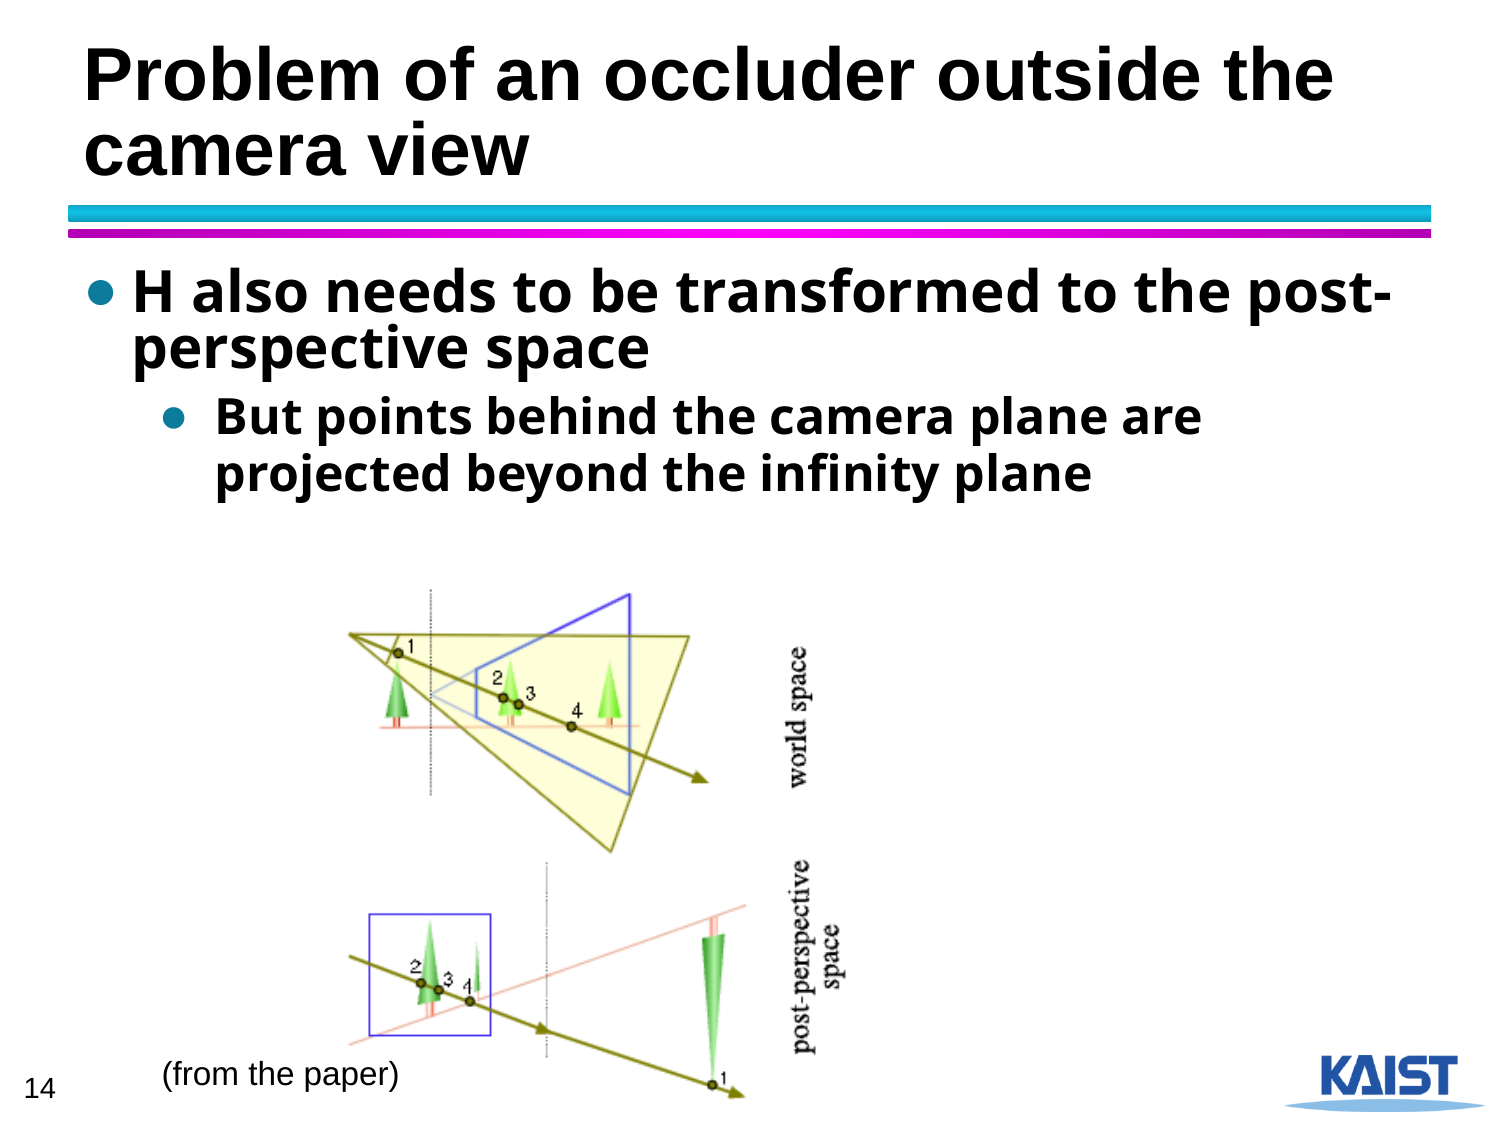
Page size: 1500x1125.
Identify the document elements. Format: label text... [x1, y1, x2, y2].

picture [338, 562, 751, 1125]
list H also needs to be transformed to the post-perspective space But points behind the camera plane are projected beyond the infinity plane [68, 259, 1434, 1093]
title Problem of an occluder outside the camera view [68, 48, 1428, 199]
text_box (from the paper) [146, 1044, 333, 1100]
picture [1284, 1055, 1485, 1112]
picture [781, 600, 860, 1073]
